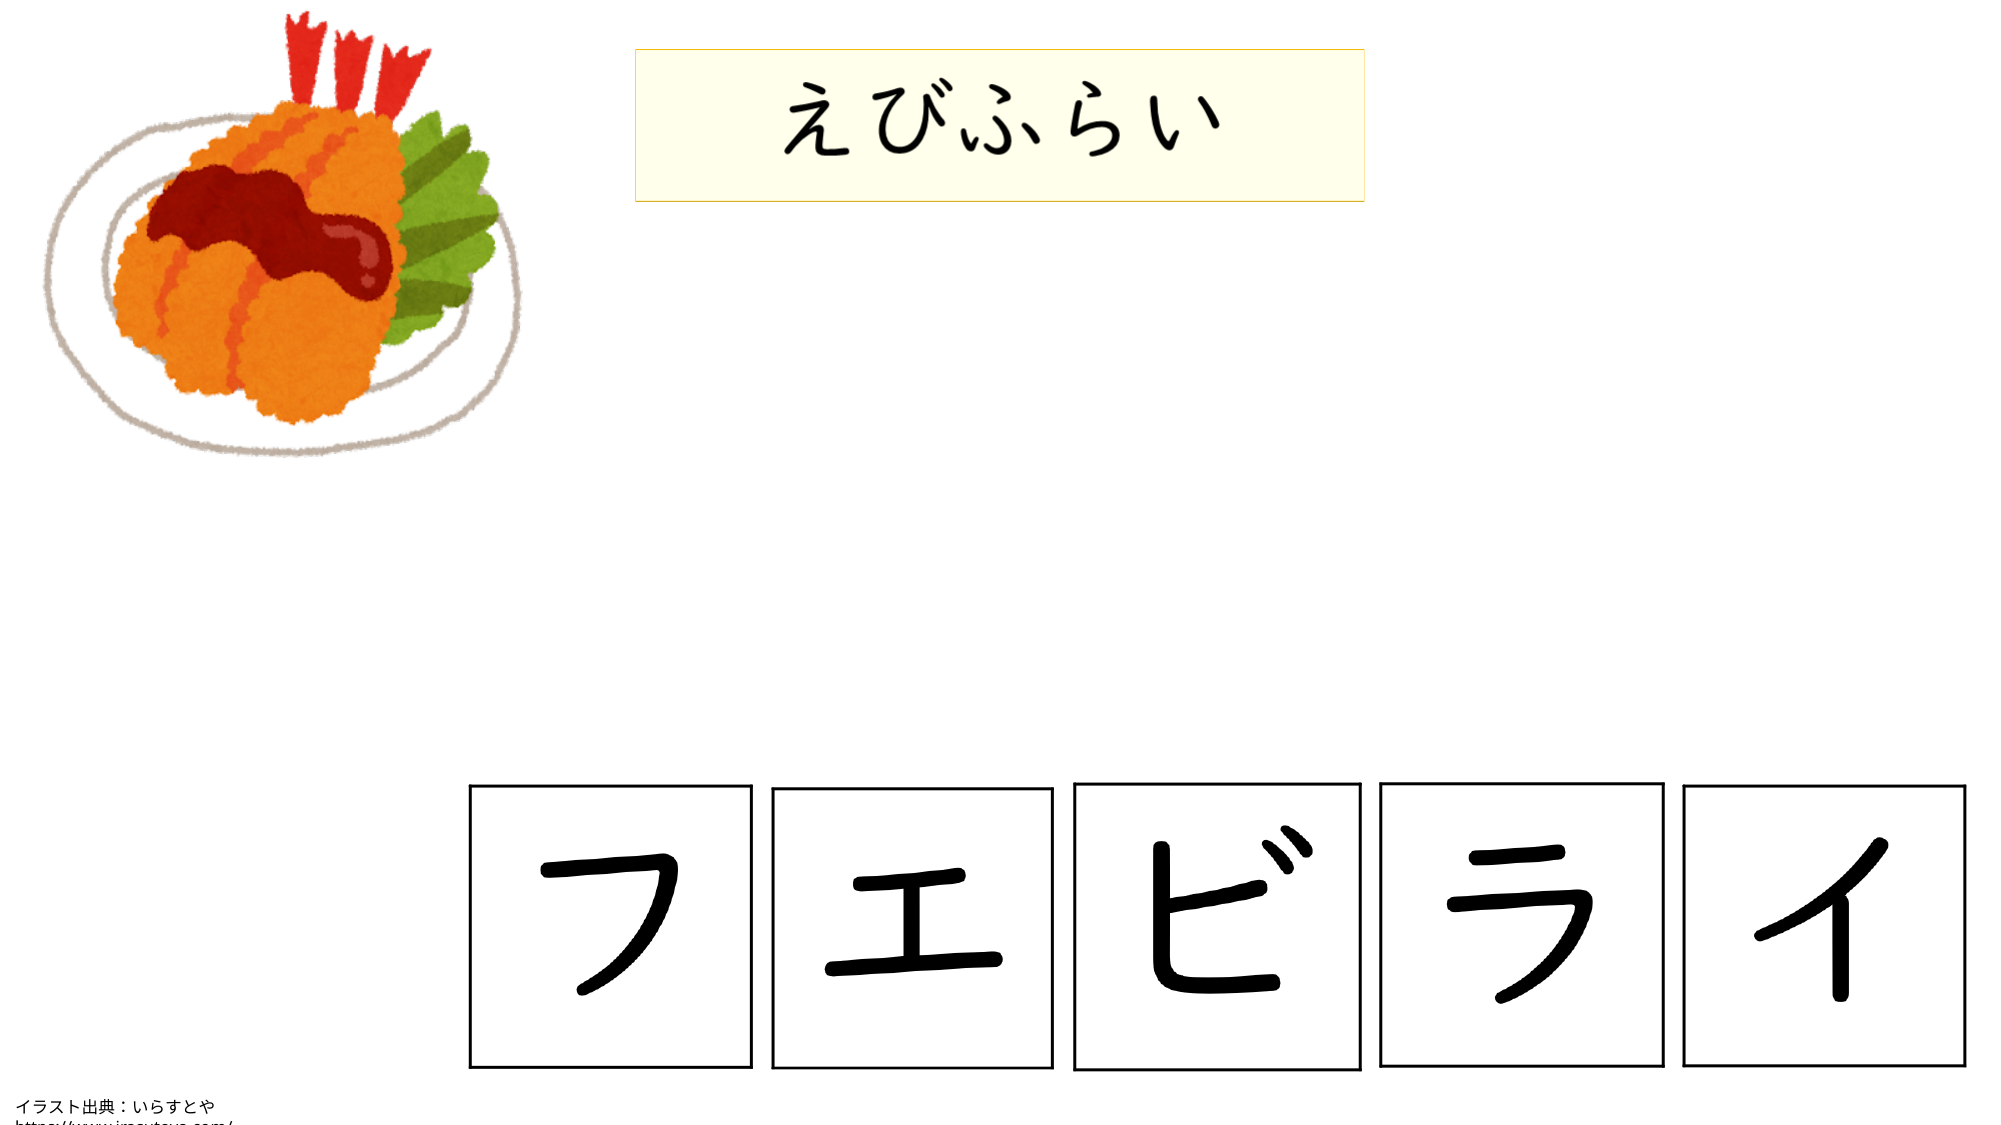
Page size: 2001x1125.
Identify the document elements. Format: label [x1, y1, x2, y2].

list [31, 0, 530, 469]
picture [1070, 780, 1365, 1072]
picture [635, 42, 1365, 210]
picture [768, 782, 1059, 1070]
picture [465, 780, 756, 1072]
picture [1376, 779, 1667, 1070]
picture [1678, 780, 1970, 1070]
